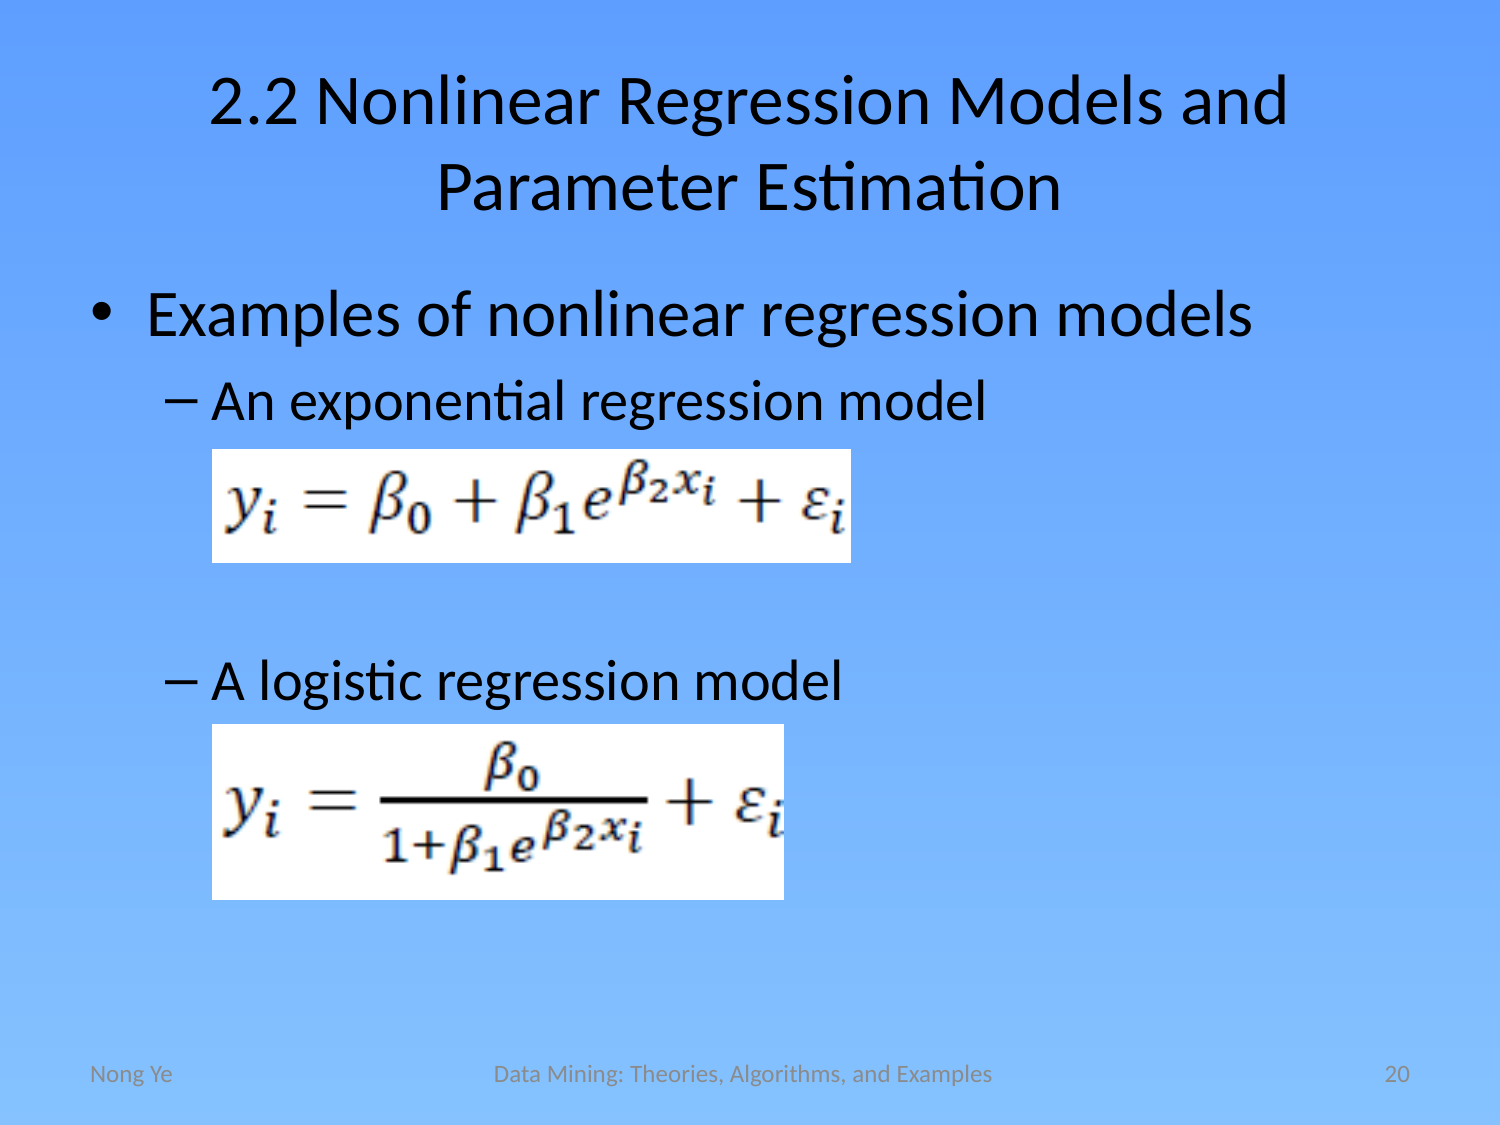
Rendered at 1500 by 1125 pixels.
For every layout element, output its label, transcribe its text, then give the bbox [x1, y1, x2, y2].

footer Data Mining: Theories, Algorithms, and Examples [450, 1042, 1038, 1103]
picture [212, 724, 784, 901]
title 2.2 Nonlinear Regression Models and Parameter Estimation [75, 45, 1425, 233]
slide_number 20 [1074, 1042, 1425, 1103]
picture [212, 449, 852, 563]
list Examples of nonlinear regression models An exponential regression model A logistic regression model [75, 262, 1425, 1005]
slide_number Nong Ye [75, 1042, 425, 1103]
